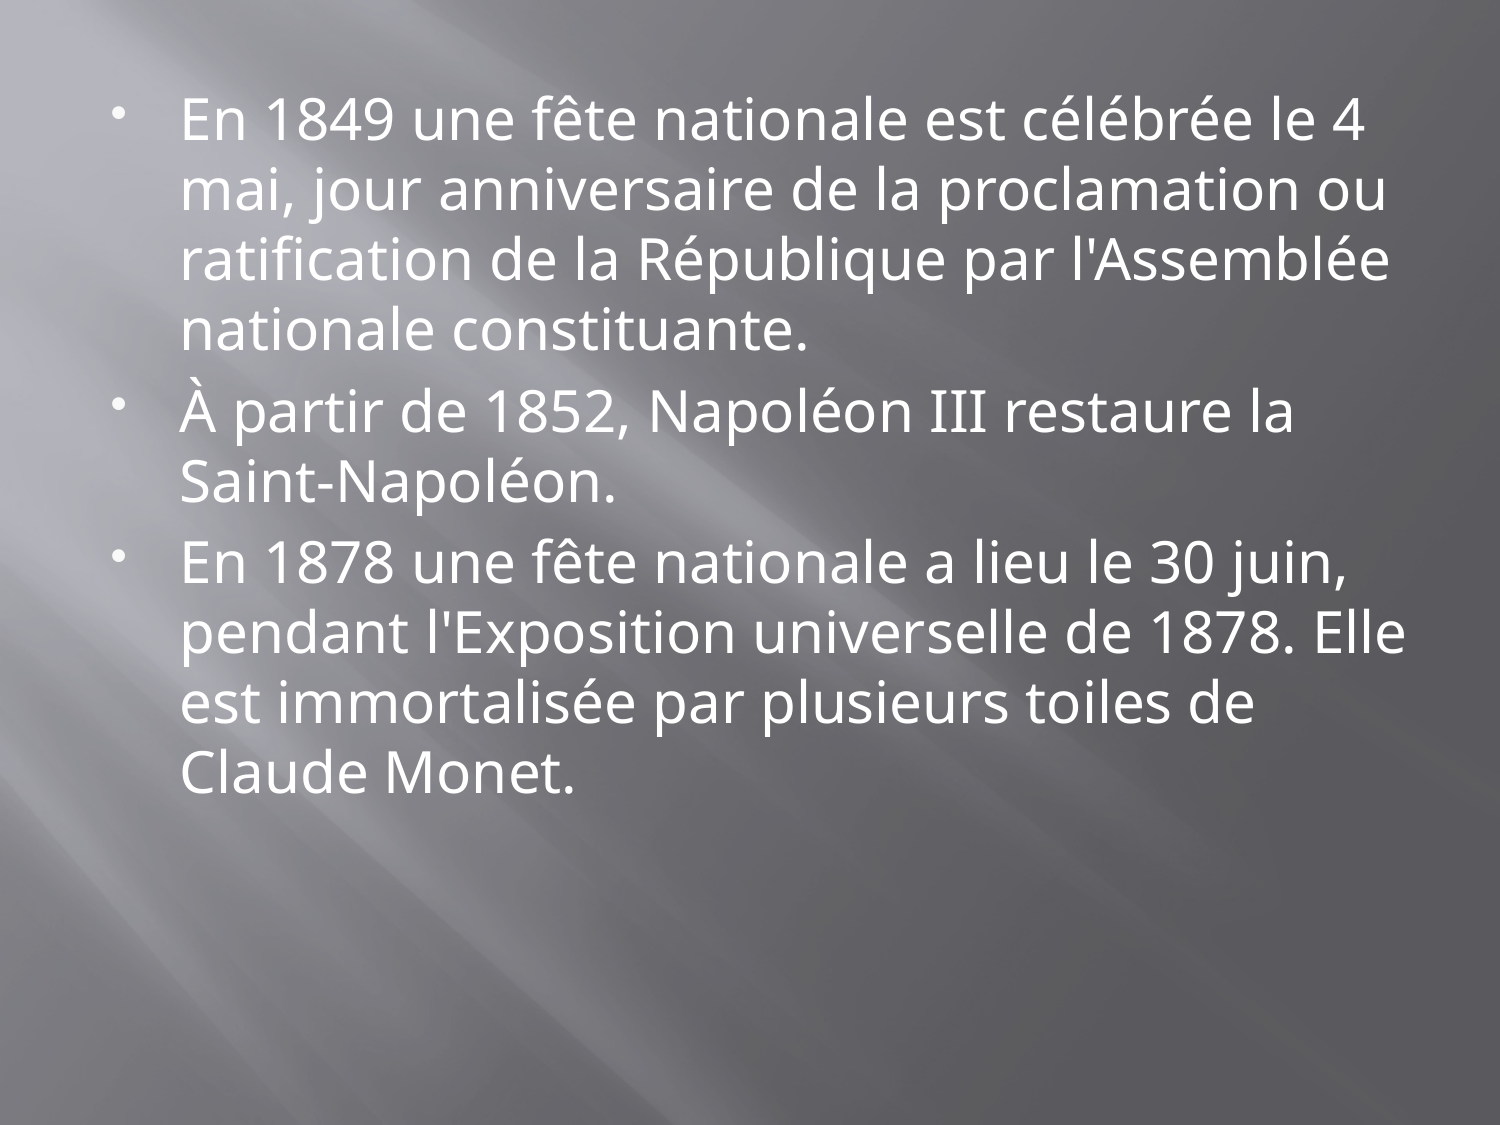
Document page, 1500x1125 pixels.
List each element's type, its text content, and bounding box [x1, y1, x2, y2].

list En 1849 une fête nationale est célébrée le 4 mai, jour anniversaire de la proclamation ou ratification de la République par l'Assemblée nationale constituante. À partir de 1852, Napoléon III restaure la Saint-Napoléon. En 1878 une fête nationale a lieu le 30 juin, pendant l'Exposition universelle de 1878. Elle est immortalisée par plusieurs toiles de Claude Monet. [75, 75, 1425, 1035]
